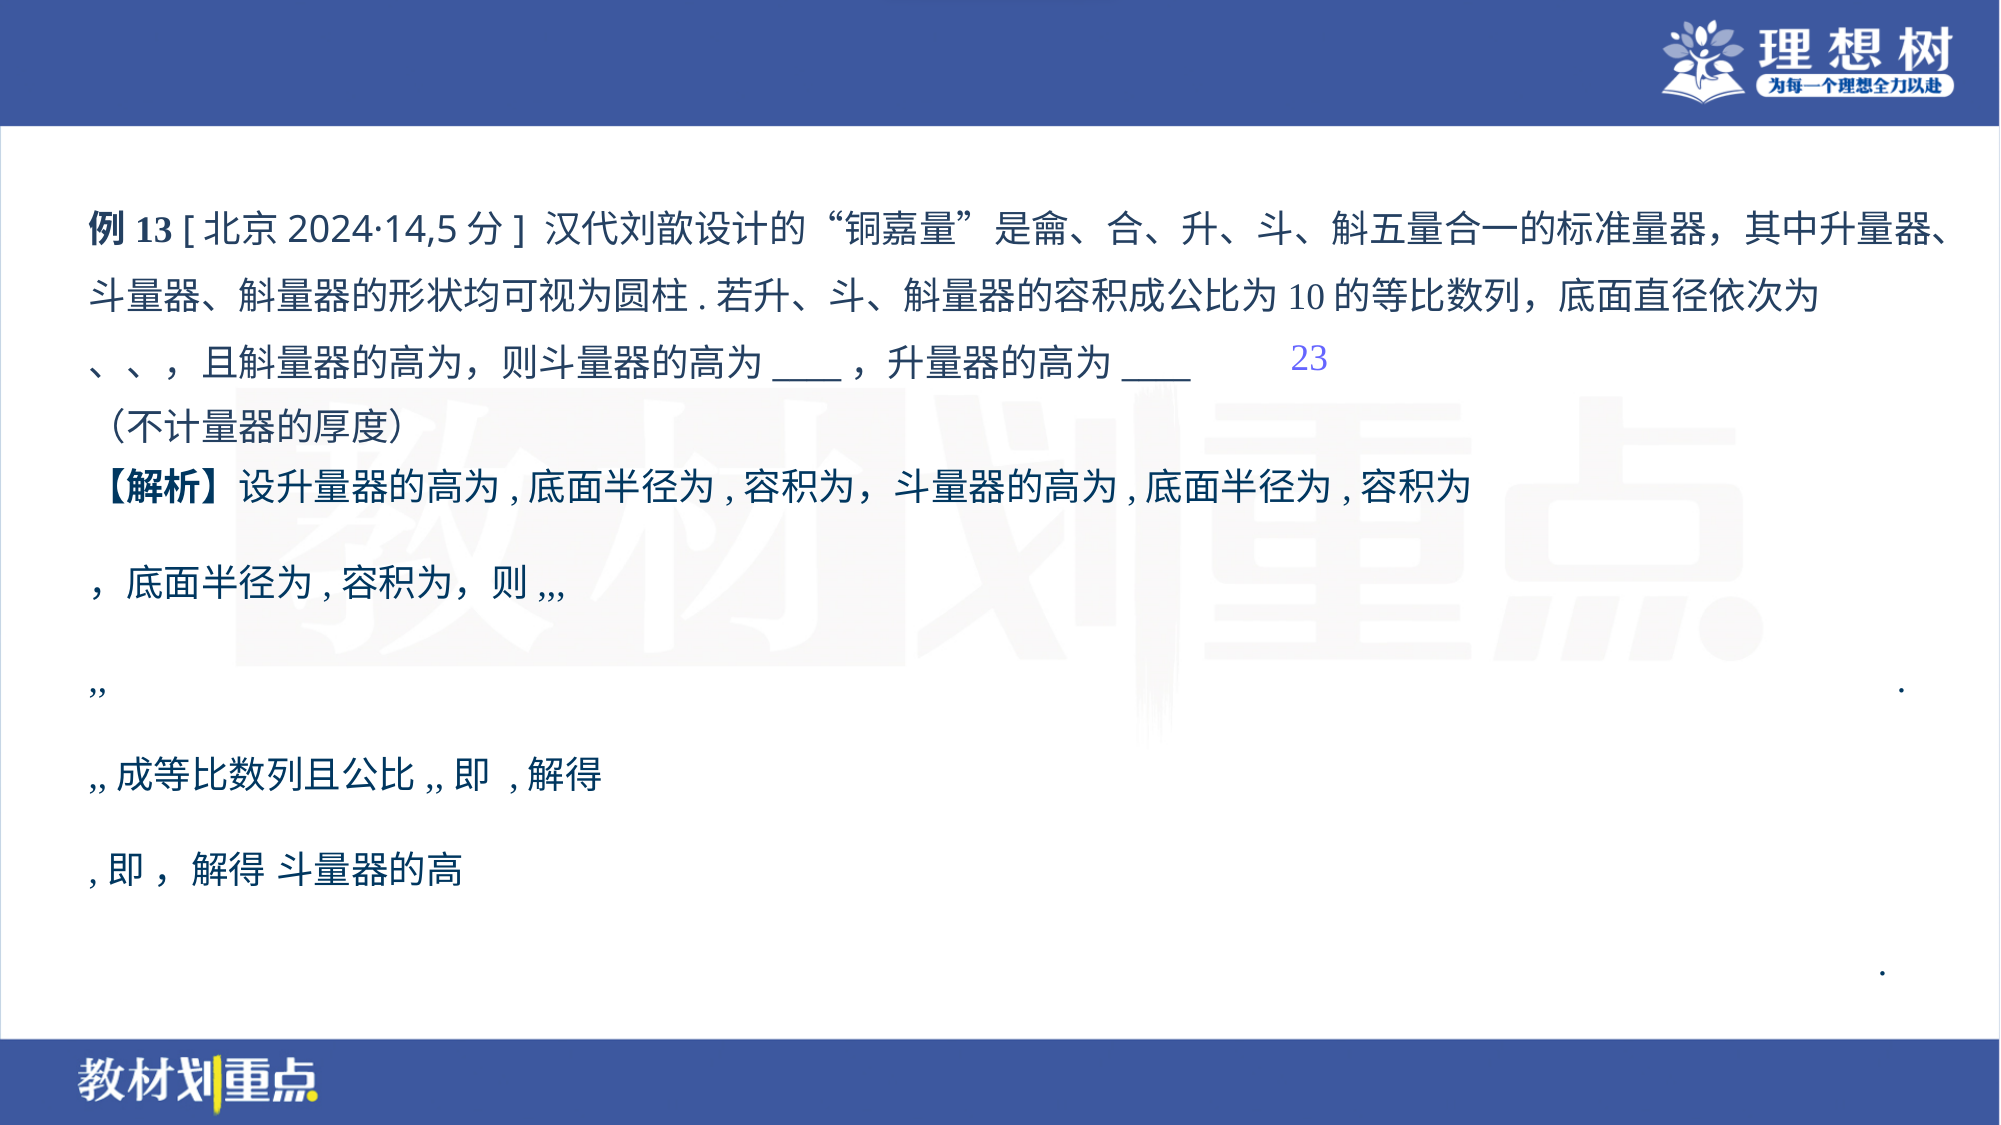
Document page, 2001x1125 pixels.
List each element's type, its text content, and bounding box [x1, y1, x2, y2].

text_box 23 [1276, 311, 1342, 371]
picture [0, 0, 2000, 1125]
